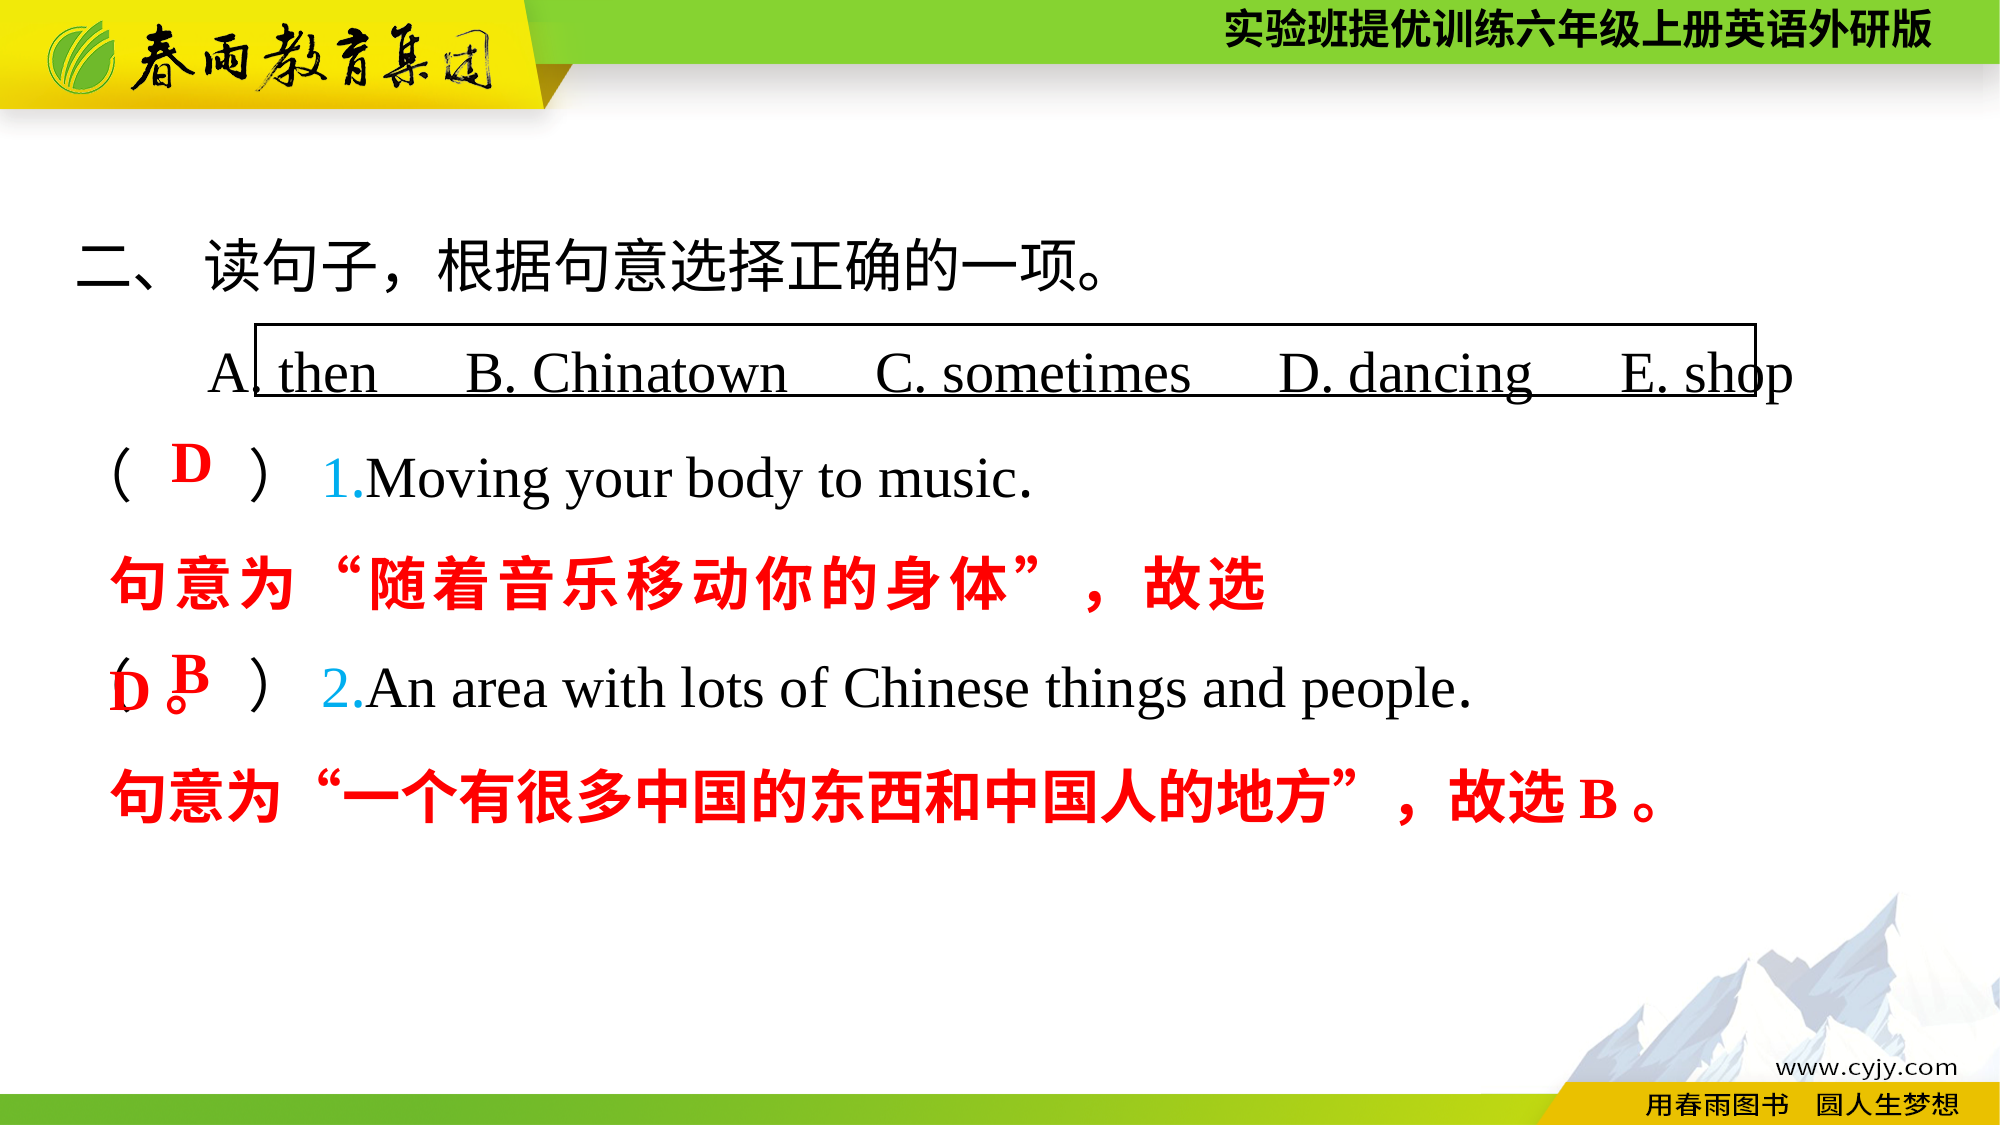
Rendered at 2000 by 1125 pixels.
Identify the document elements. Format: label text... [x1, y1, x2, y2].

picture [0, 0, 2000, 1125]
text_box D [156, 416, 244, 502]
text_box 句意为“随着音乐移动你的身体”，故选D。 [94, 504, 1296, 717]
text_box 句意为“一个有很多中国的东西和中国人的地方”，故选B。 [94, 717, 1709, 838]
text_box [255, 324, 1756, 396]
list 二、 读句子，根据句意选择正确的一项。 A. then B. Chinatown C. sometimes D. dancing E. shop （ ）1.Moving your body to music. （ ）2.An area with lots of Chinese things and people. [59, 187, 1944, 826]
